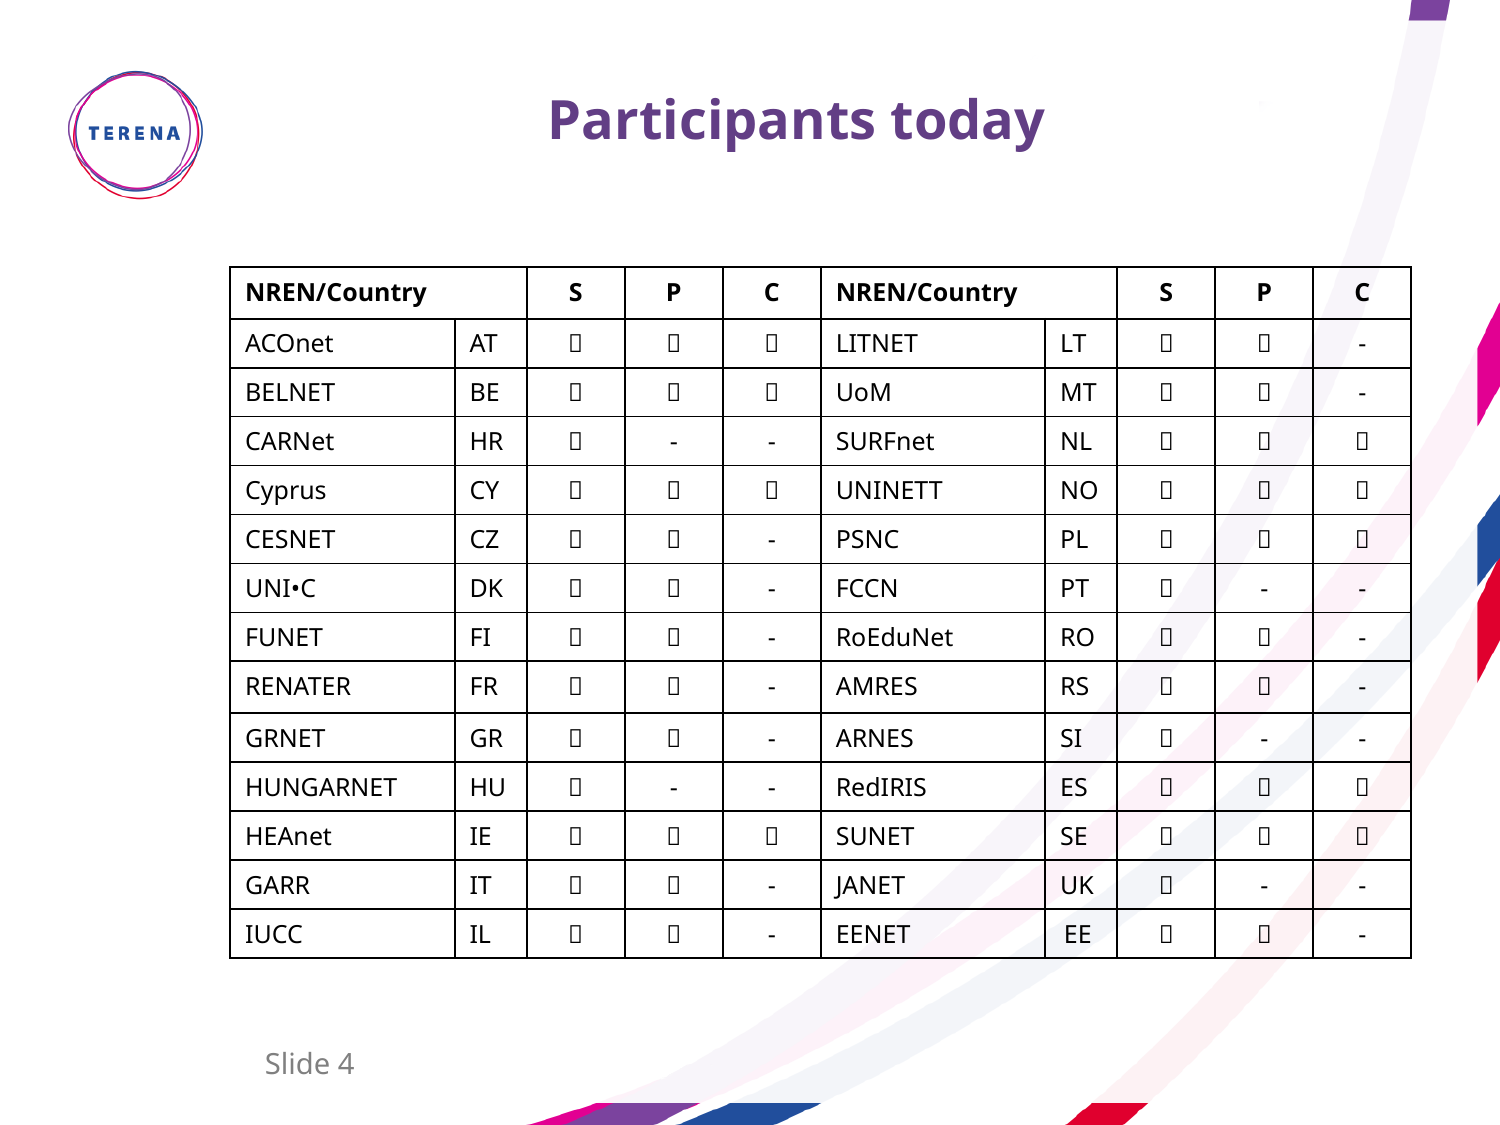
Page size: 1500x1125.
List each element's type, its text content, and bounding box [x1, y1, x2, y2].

table_cell IUCC [231, 910, 454, 957]
table_cell  [1216, 910, 1312, 957]
table_header P [1216, 268, 1312, 318]
table_cell  [626, 812, 722, 859]
table_cell  [528, 417, 624, 465]
table_cell - [626, 417, 722, 465]
table_cell  [528, 369, 624, 416]
table_cell  [1314, 417, 1410, 465]
slide_number Slide 4 [249, 1037, 413, 1113]
table_cell  [528, 763, 624, 810]
table_cell  [1118, 861, 1214, 908]
table_cell  [1118, 910, 1214, 957]
table_cell PL [1046, 515, 1116, 563]
table_cell - [724, 714, 820, 761]
table_cell  [1216, 613, 1312, 660]
title Participants today [218, 78, 1375, 266]
table_cell RedIRIS [822, 763, 1044, 810]
table_cell PSNC [822, 515, 1044, 563]
table_cell  [724, 812, 820, 859]
table_header NREN/Country [231, 268, 526, 318]
table_cell - [724, 613, 820, 660]
table_cell  [626, 714, 722, 761]
table_cell MT [1046, 369, 1116, 416]
table_cell CZ [456, 515, 526, 563]
table_cell ACOnet [231, 320, 454, 367]
table_cell  [626, 564, 722, 612]
table_cell FCCN [822, 564, 1044, 612]
table_cell PT [1046, 564, 1116, 612]
table_cell - [1216, 861, 1312, 908]
table_cell IL [456, 910, 526, 957]
table_cell SUNET [822, 812, 1044, 859]
table_cell  [724, 466, 820, 514]
table_cell SURFnet [822, 417, 1044, 465]
table_cell LITNET [822, 320, 1044, 367]
table_cell  [1216, 320, 1312, 367]
table_cell HU [456, 763, 526, 810]
table_cell HUNGARNET [231, 763, 454, 810]
table_cell  [1216, 515, 1312, 563]
table_cell  [1314, 515, 1410, 563]
table_cell  [528, 564, 624, 612]
table_cell HR [456, 417, 526, 465]
table_cell  [626, 613, 722, 660]
table_cell  [1118, 320, 1214, 367]
table_cell UNINETT [822, 466, 1044, 514]
table_cell  [1314, 763, 1410, 810]
table_cell  [1216, 417, 1312, 465]
table_cell AMRES [822, 662, 1044, 712]
table_cell LT [1046, 320, 1116, 367]
table_cell JANET [822, 861, 1044, 908]
table_cell FUNET [231, 613, 454, 660]
table_cell - [1314, 910, 1410, 957]
table_cell  [626, 910, 722, 957]
table_cell - [1216, 564, 1312, 612]
table_cell RoEduNet [822, 613, 1044, 660]
table_cell  [1216, 466, 1312, 514]
table_cell SI [1046, 714, 1116, 761]
table_cell  [1216, 662, 1312, 712]
table_cell - [1314, 714, 1410, 761]
table_cell  [528, 320, 624, 367]
table_cell  [626, 515, 722, 563]
table_cell BELNET [231, 369, 454, 416]
table_cell Cyprus [231, 466, 454, 514]
table_cell - [724, 417, 820, 465]
table_cell DK [456, 564, 526, 612]
table_cell EE [1046, 910, 1116, 957]
table_cell UNI•C [231, 564, 454, 612]
table_cell NL [1046, 417, 1116, 465]
table_cell  [1216, 812, 1312, 859]
table_cell  [1118, 564, 1214, 612]
table_cell  [1118, 613, 1214, 660]
table_cell AT [456, 320, 526, 367]
table_cell  [724, 369, 820, 416]
table_cell - [626, 763, 722, 810]
table_header S [1118, 268, 1214, 318]
table_cell - [1314, 861, 1410, 908]
table_cell  [626, 320, 722, 367]
table_cell  [724, 320, 820, 367]
table_cell UoM [822, 369, 1044, 416]
table_cell GARR [231, 861, 454, 908]
table_cell  [626, 662, 722, 712]
table_cell  [1118, 714, 1214, 761]
table_header C [724, 268, 820, 318]
table_cell - [1314, 662, 1410, 712]
table_cell GR [456, 714, 526, 761]
table_cell - [1314, 369, 1410, 416]
table_cell  [528, 861, 624, 908]
table_cell  [1118, 662, 1214, 712]
table_cell  [1118, 763, 1214, 810]
table_cell CY [456, 466, 526, 514]
table_cell FR [456, 662, 526, 712]
table_cell  [1118, 812, 1214, 859]
table_cell HEAnet [231, 812, 454, 859]
table_cell  [1314, 466, 1410, 514]
table_cell - [724, 515, 820, 563]
table_cell - [724, 662, 820, 712]
table_cell  [626, 369, 722, 416]
table_header NREN/Country [822, 268, 1116, 318]
table_cell - [1216, 714, 1312, 761]
table_cell  [528, 466, 624, 514]
table_cell - [1314, 613, 1410, 660]
table_cell RENATER [231, 662, 454, 712]
table_cell  [528, 515, 624, 563]
table_cell - [1314, 564, 1410, 612]
table_cell CARNet [231, 417, 454, 465]
table_cell  [1118, 466, 1214, 514]
table_cell SE [1046, 812, 1116, 859]
table_cell  [1118, 369, 1214, 416]
table_cell  [528, 910, 624, 957]
table_cell GRNET [231, 714, 454, 761]
table_cell  [626, 466, 722, 514]
table_cell FI [456, 613, 526, 660]
table_cell  [1118, 417, 1214, 465]
table_cell BE [456, 369, 526, 416]
table_cell - [1314, 320, 1410, 367]
table_cell  [1216, 369, 1312, 416]
table_cell  [528, 714, 624, 761]
table_cell UK [1046, 861, 1116, 908]
table_cell NO [1046, 466, 1116, 514]
table_cell RS [1046, 662, 1116, 712]
table_cell EENET [822, 910, 1044, 957]
picture [0, 0, 1500, 1125]
table_cell ES [1046, 763, 1116, 810]
table_cell - [724, 763, 820, 810]
table_cell  [528, 613, 624, 660]
table_cell - [724, 910, 820, 957]
table_cell RO [1046, 613, 1116, 660]
table_cell  [1118, 515, 1214, 563]
table_cell  [1216, 763, 1312, 810]
table_cell ARNES [822, 714, 1044, 761]
table_cell CESNET [231, 515, 454, 563]
table_cell - [724, 861, 820, 908]
table_cell IE [456, 812, 526, 859]
table_cell - [724, 564, 820, 612]
table_header S [528, 268, 624, 318]
table_header C [1314, 268, 1410, 318]
table_cell  [1314, 812, 1410, 859]
table_cell  [626, 861, 722, 908]
table_cell  [528, 662, 624, 712]
table_cell IT [456, 861, 526, 908]
table_header P [626, 268, 722, 318]
table_cell  [528, 812, 624, 859]
